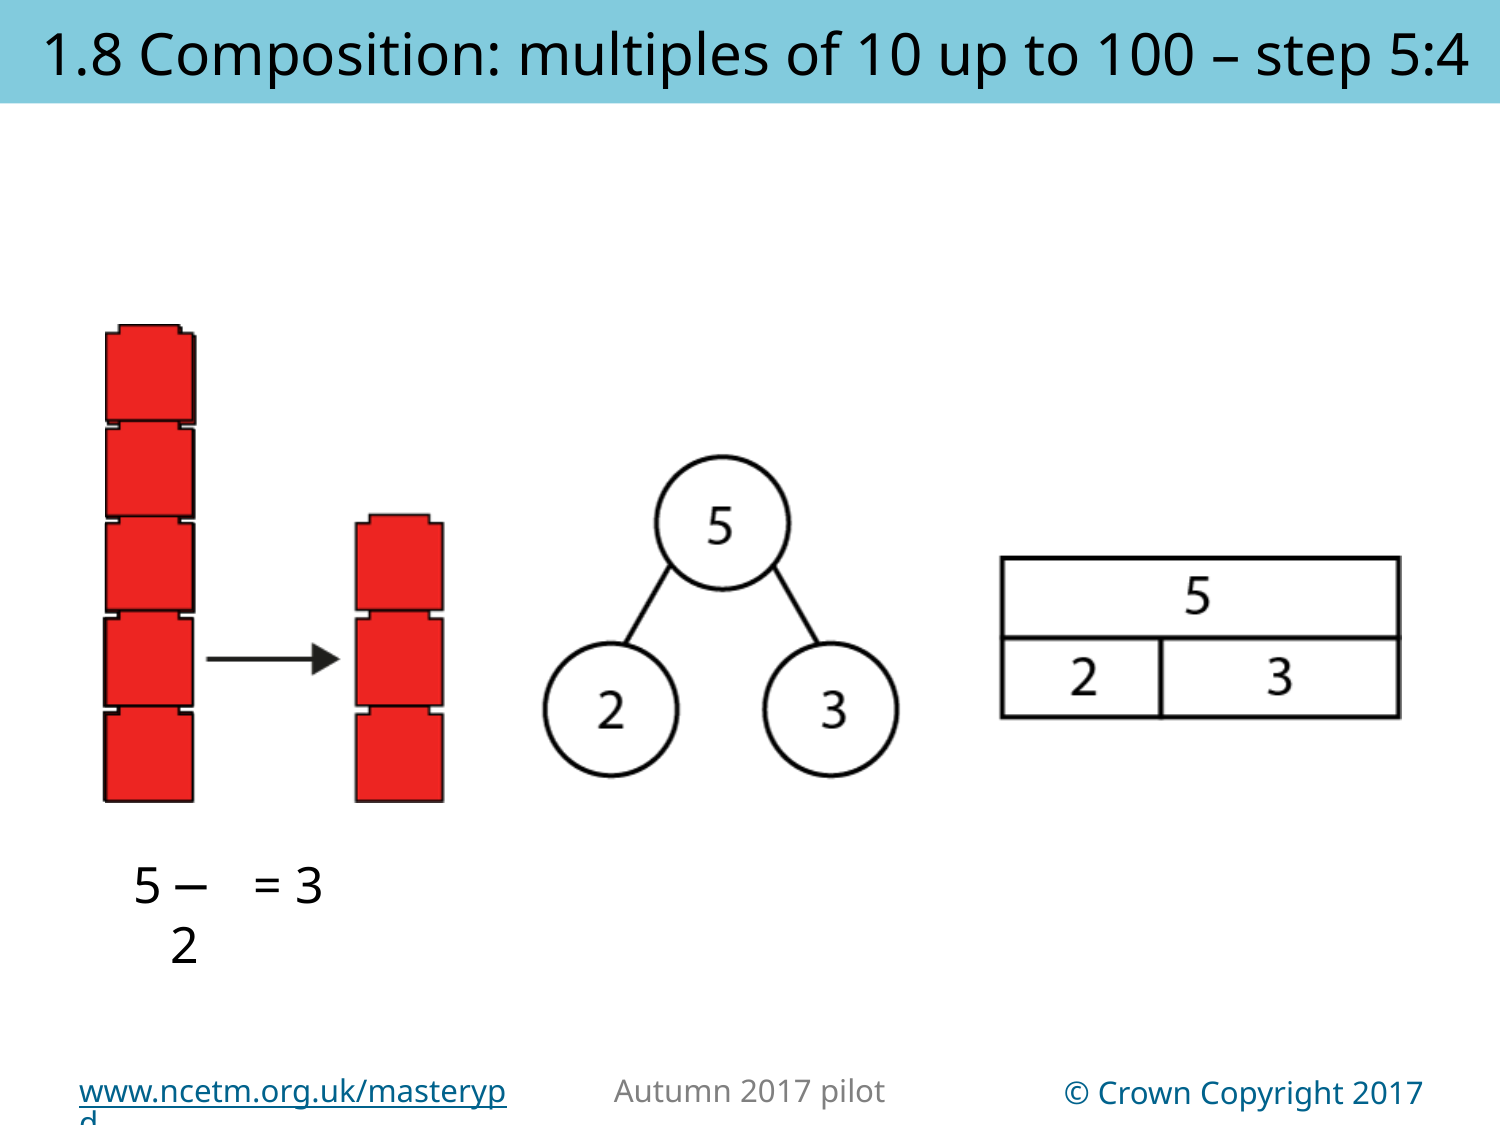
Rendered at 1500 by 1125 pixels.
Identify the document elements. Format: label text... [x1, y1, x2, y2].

picture [102, 324, 456, 803]
picture [537, 326, 916, 805]
picture [974, 326, 1412, 805]
text_box 5 [71, 845, 155, 921]
text_box = 3 [239, 845, 349, 921]
text_box − 2 [155, 845, 265, 981]
list 1.8 Composition: multiples of 10 up to 100 – step 5:4 [0, 0, 1500, 104]
